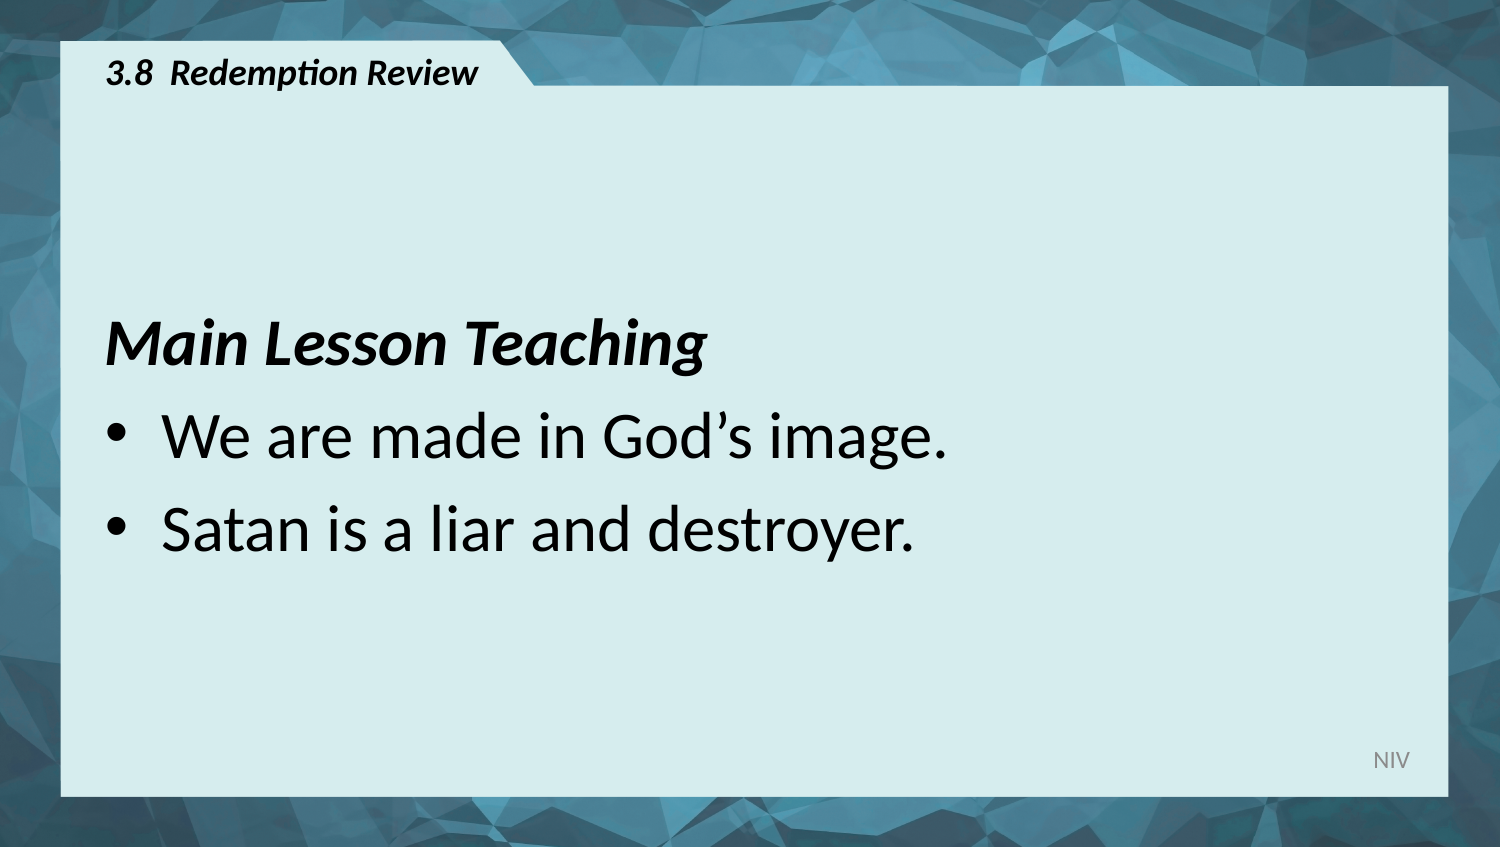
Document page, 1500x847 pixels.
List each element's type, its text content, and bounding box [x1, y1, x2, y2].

title 3.8 Redemption Review [89, 33, 1420, 108]
picture [0, 0, 1500, 847]
footer NIV [950, 736, 1425, 782]
list Main Lesson Teaching We are made in God’s image. Satan is a liar and destroyer. [89, 141, 1403, 722]
